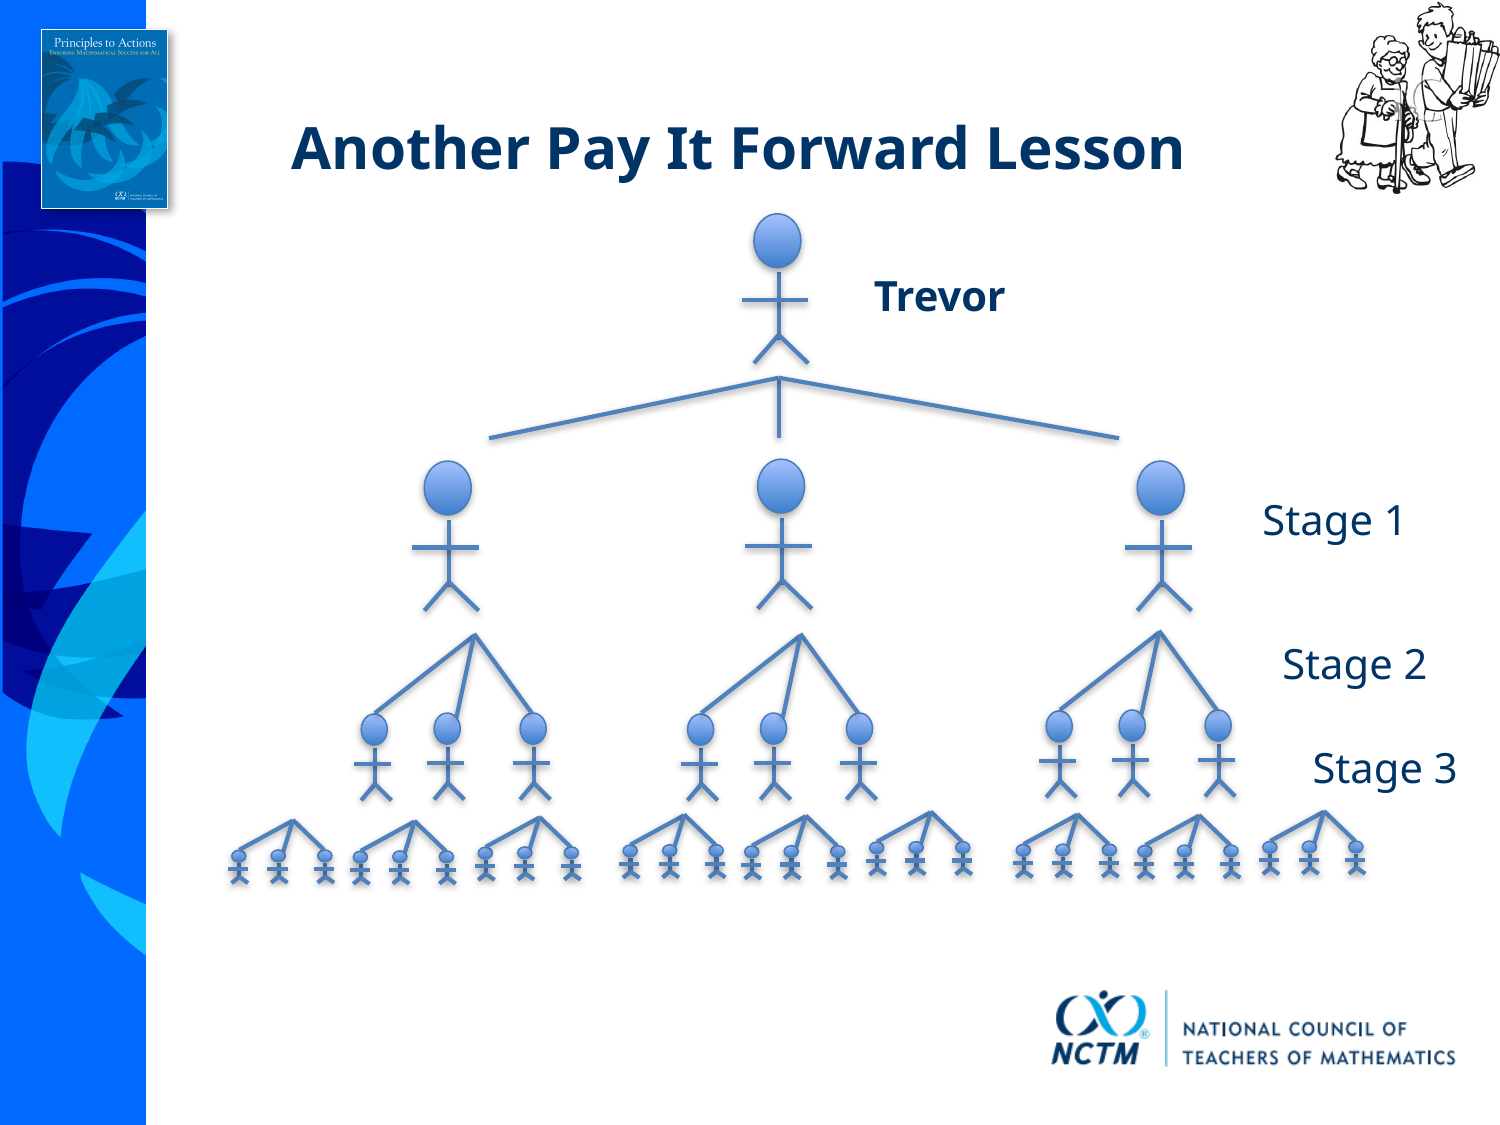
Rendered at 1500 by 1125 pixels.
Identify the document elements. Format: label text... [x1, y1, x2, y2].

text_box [456, 635, 475, 718]
text_box Stage 2 [1267, 630, 1443, 696]
picture [0, 0, 168, 1125]
text_box Stage 3 [1297, 734, 1473, 800]
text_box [1039, 630, 1236, 798]
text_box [741, 213, 809, 364]
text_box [1012, 810, 1366, 879]
picture [1034, 969, 1474, 1085]
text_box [488, 377, 777, 439]
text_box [778, 377, 1120, 439]
text_box Trevor [858, 262, 1047, 328]
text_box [411, 460, 479, 611]
text_box Stage 1 [1247, 486, 1423, 552]
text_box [227, 816, 581, 885]
text_box [217, 239, 1413, 928]
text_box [513, 712, 551, 800]
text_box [680, 633, 877, 801]
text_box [619, 811, 973, 879]
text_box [745, 459, 813, 609]
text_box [427, 723, 465, 800]
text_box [1124, 460, 1192, 611]
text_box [374, 635, 455, 714]
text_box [473, 633, 532, 714]
picture [1335, 1, 1500, 194]
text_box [354, 713, 392, 801]
text_box Another Pay It Forward Lesson [151, 52, 1332, 240]
